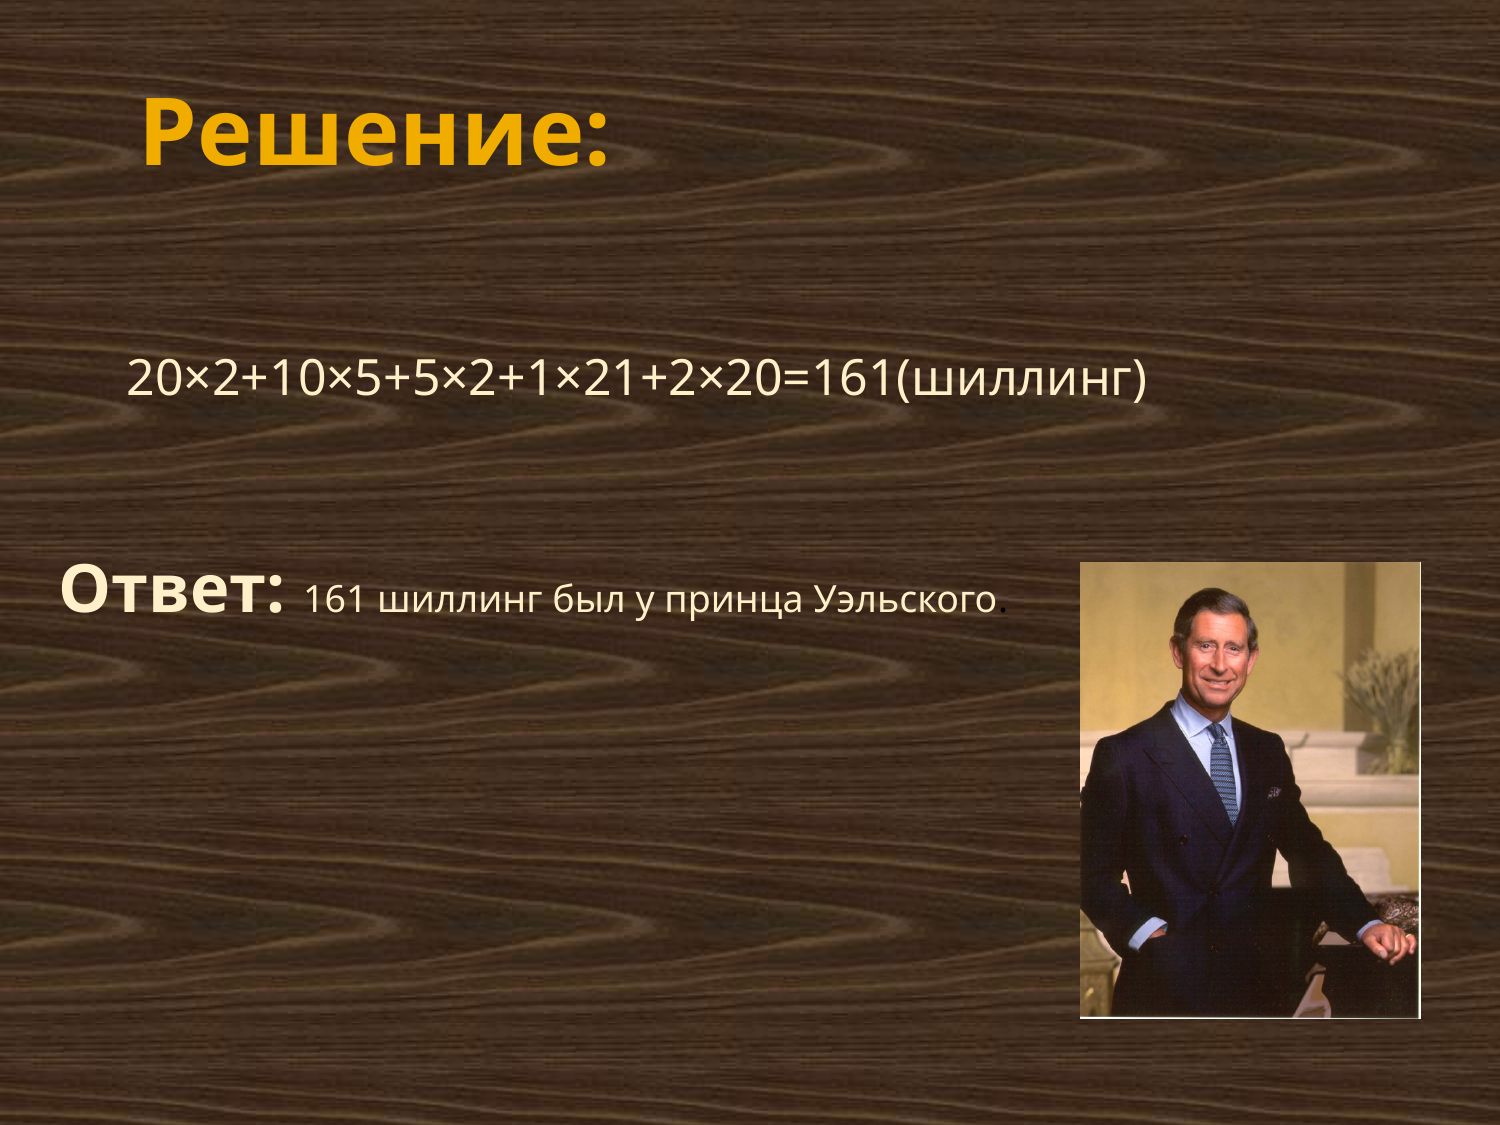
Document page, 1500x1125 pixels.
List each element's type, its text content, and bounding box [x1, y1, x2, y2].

text_box Ответ: 161 шиллинг был у принца Уэльского. [43, 538, 1023, 634]
picture [0, 0, 1500, 1125]
title Решение: [123, 24, 1350, 231]
text_box 20×2+10×5+5×2+1×21+2×20=161(шиллинг) [112, 338, 1199, 413]
